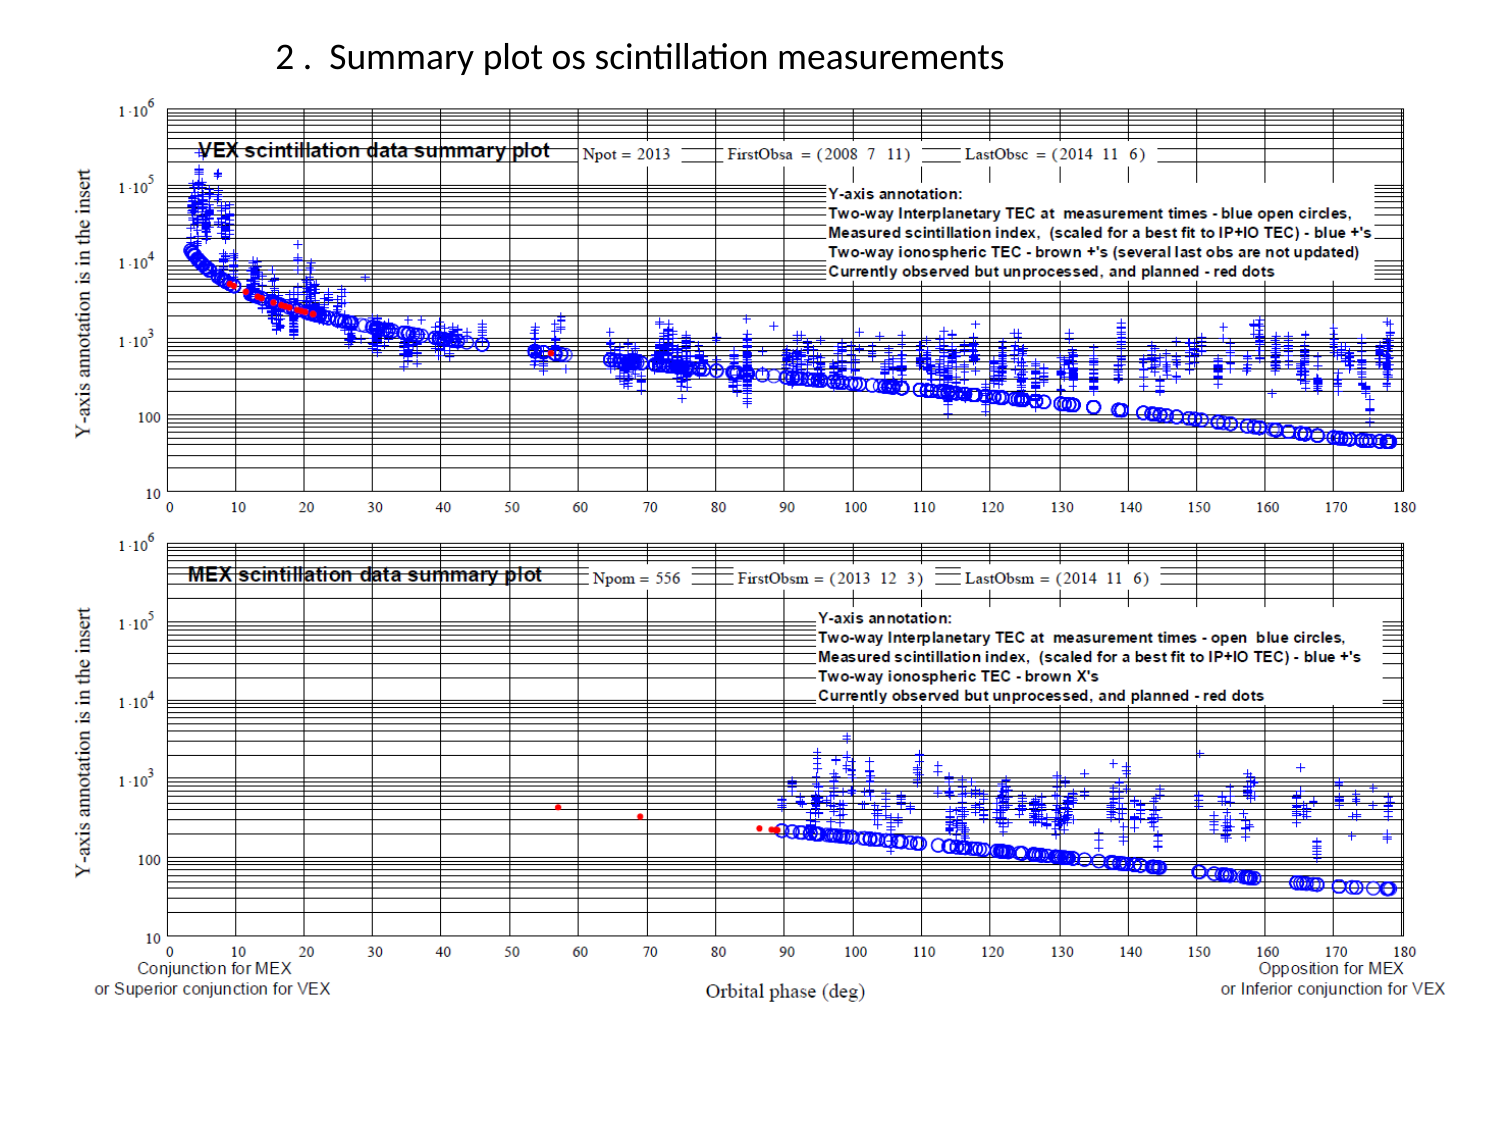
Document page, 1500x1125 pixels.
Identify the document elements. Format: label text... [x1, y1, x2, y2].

text_box 2 . Summary plot os scintillation measurements [260, 24, 1133, 84]
picture [62, 87, 1455, 1016]
